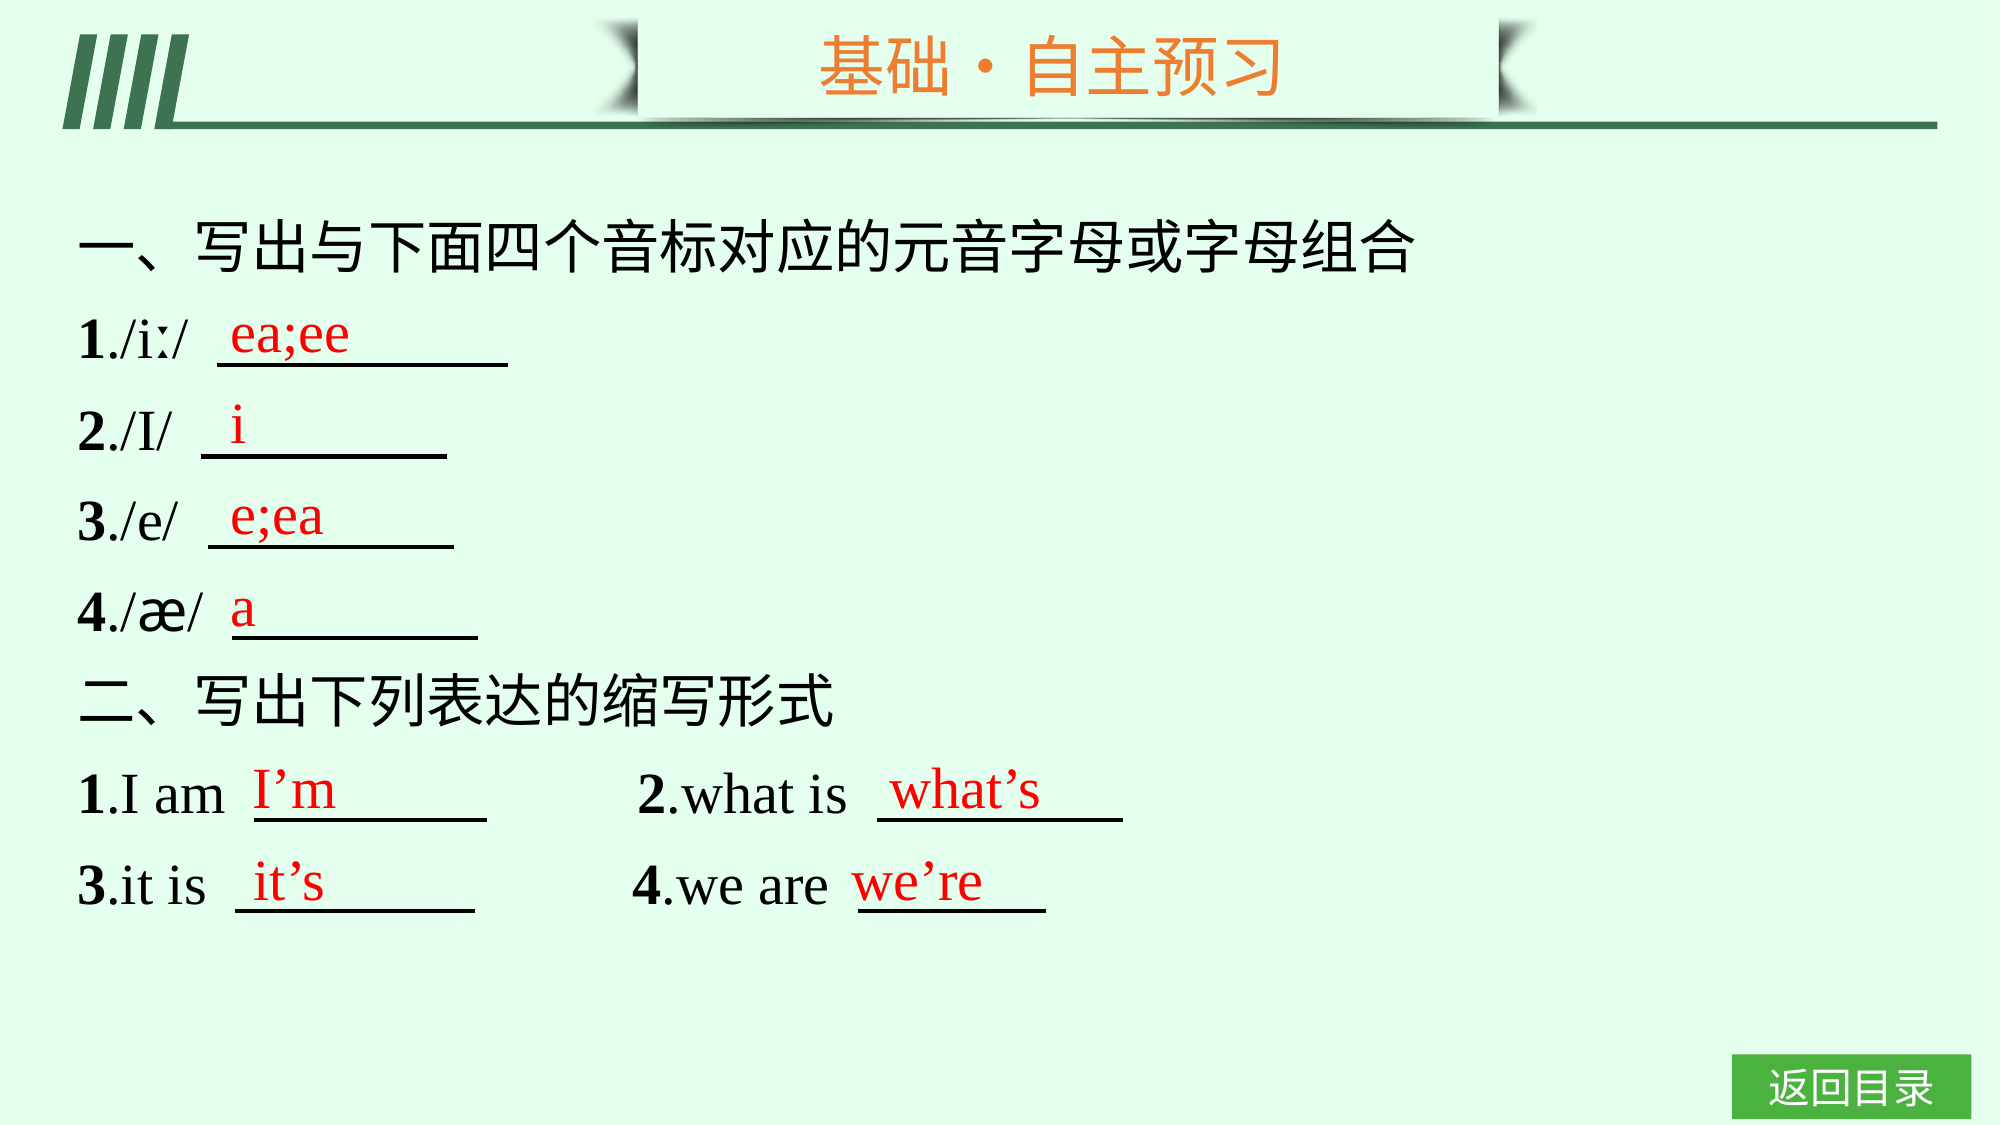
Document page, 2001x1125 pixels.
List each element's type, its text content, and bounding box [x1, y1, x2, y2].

text_box ea;ee [216, 272, 366, 372]
text_box what’s [874, 728, 1057, 828]
text_box a [215, 546, 272, 646]
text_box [594, 16, 1537, 127]
text_box I’m [237, 728, 424, 828]
text_box we’re [836, 820, 999, 920]
text_box 一、写出与下面四个音标对应的元音字母或字母组合 1./iː/ 2./I/ 3./e/ 4./æ/ 二、写出下列表达的缩写形式 1.I am 2.what is 3.it is 4.we are [62, 181, 1938, 924]
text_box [62, 34, 1938, 130]
text_box i [215, 363, 262, 455]
text_box e;ea [215, 455, 340, 554]
text_box it’s [239, 820, 341, 920]
